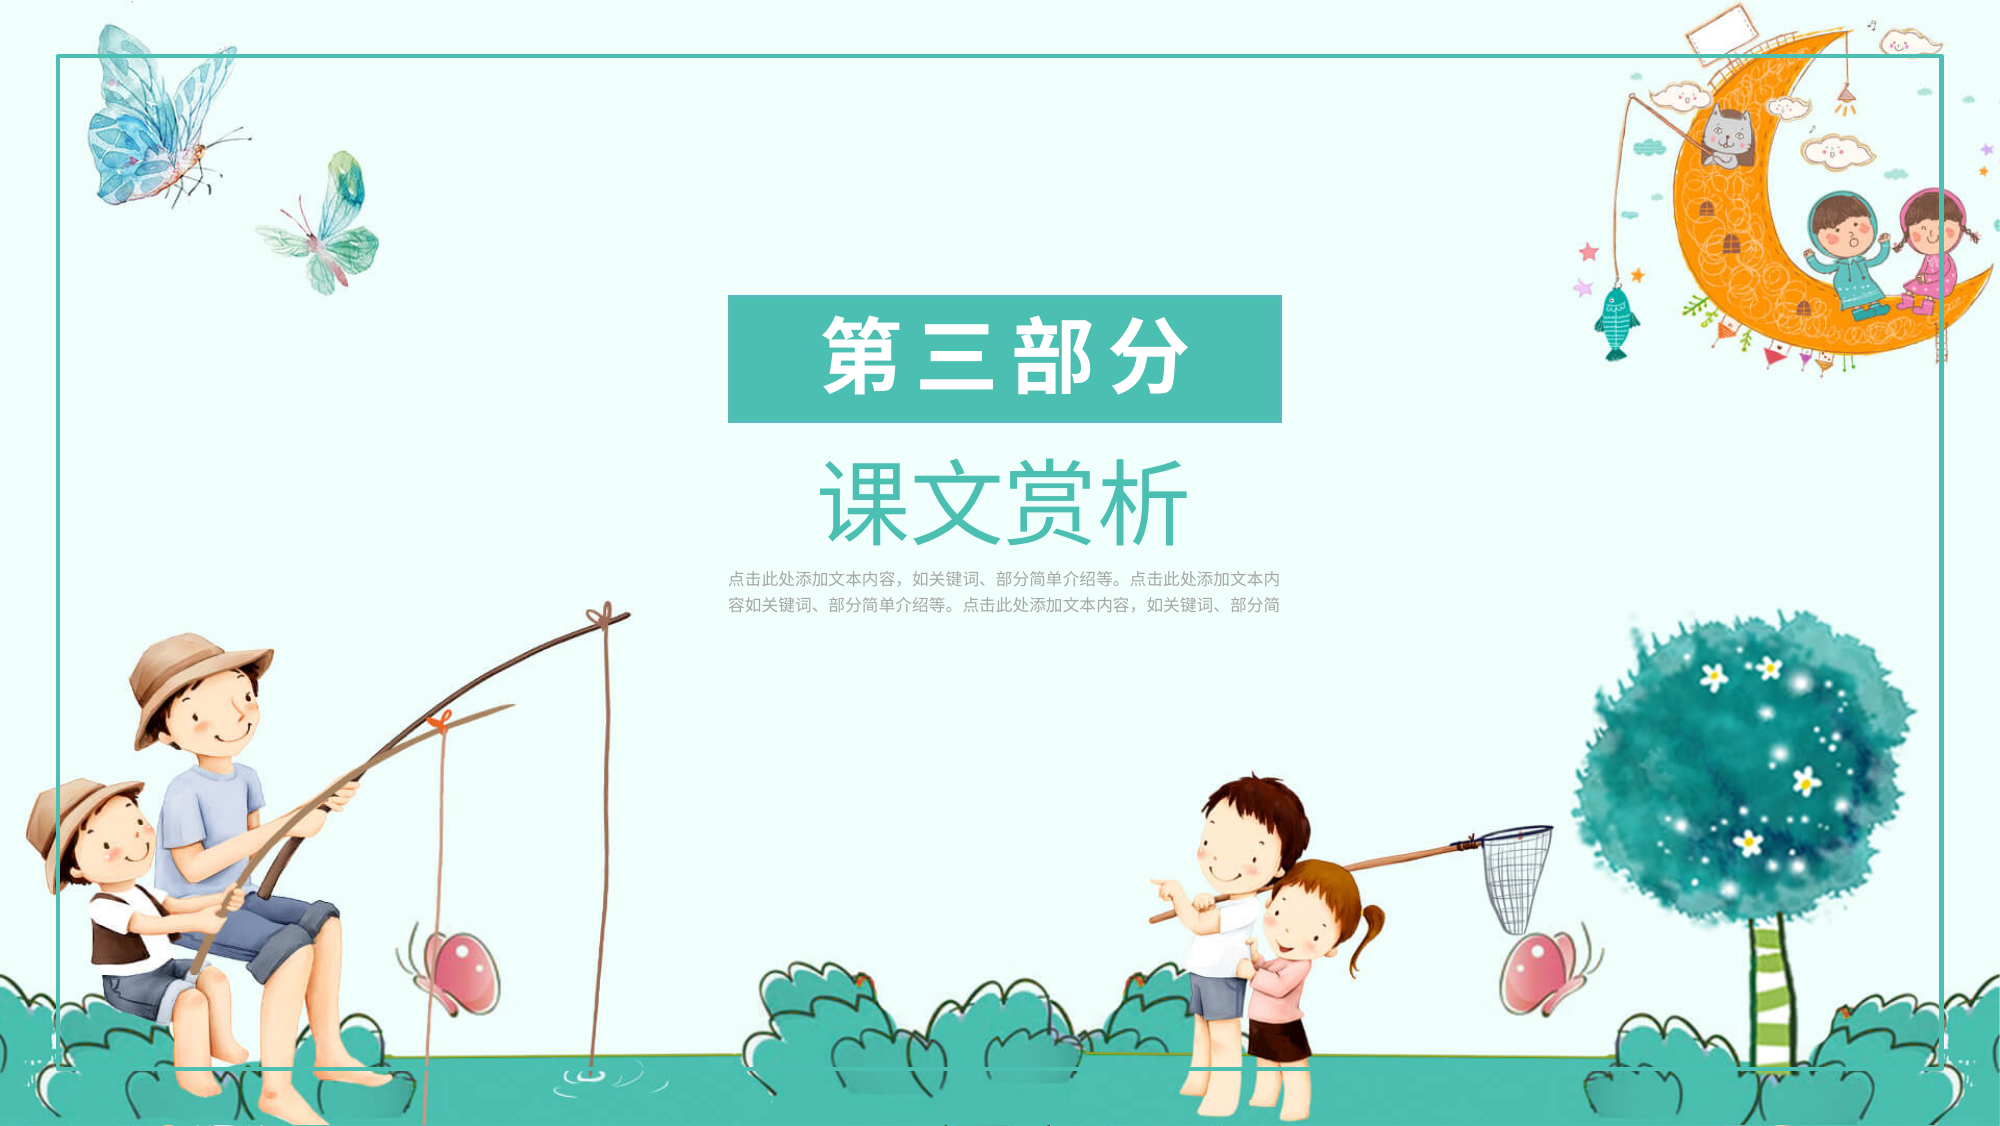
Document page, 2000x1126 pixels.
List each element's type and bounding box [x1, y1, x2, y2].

text_box [707, 436, 1302, 624]
picture [0, 0, 2000, 1126]
